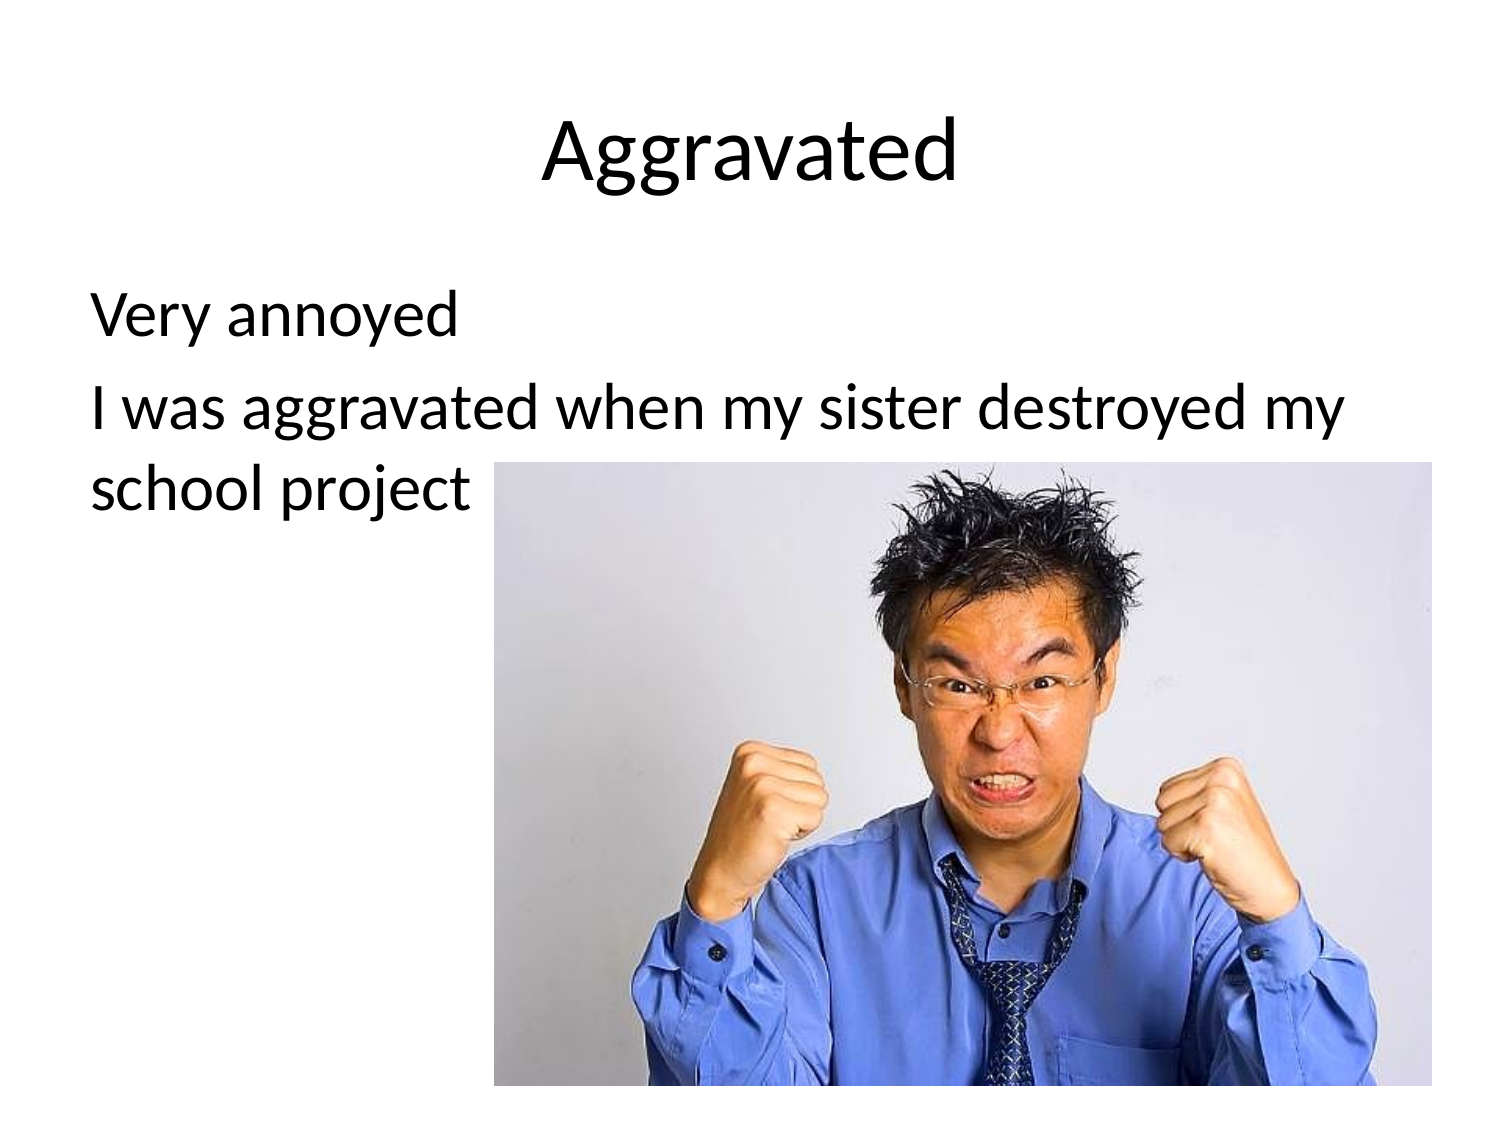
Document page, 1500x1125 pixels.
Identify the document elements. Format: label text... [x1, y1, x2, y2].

list Very annoyed I was aggravated when my sister destroyed my school project [75, 262, 1425, 1005]
picture [494, 462, 1432, 1087]
title Aggravated [76, 50, 1426, 238]
